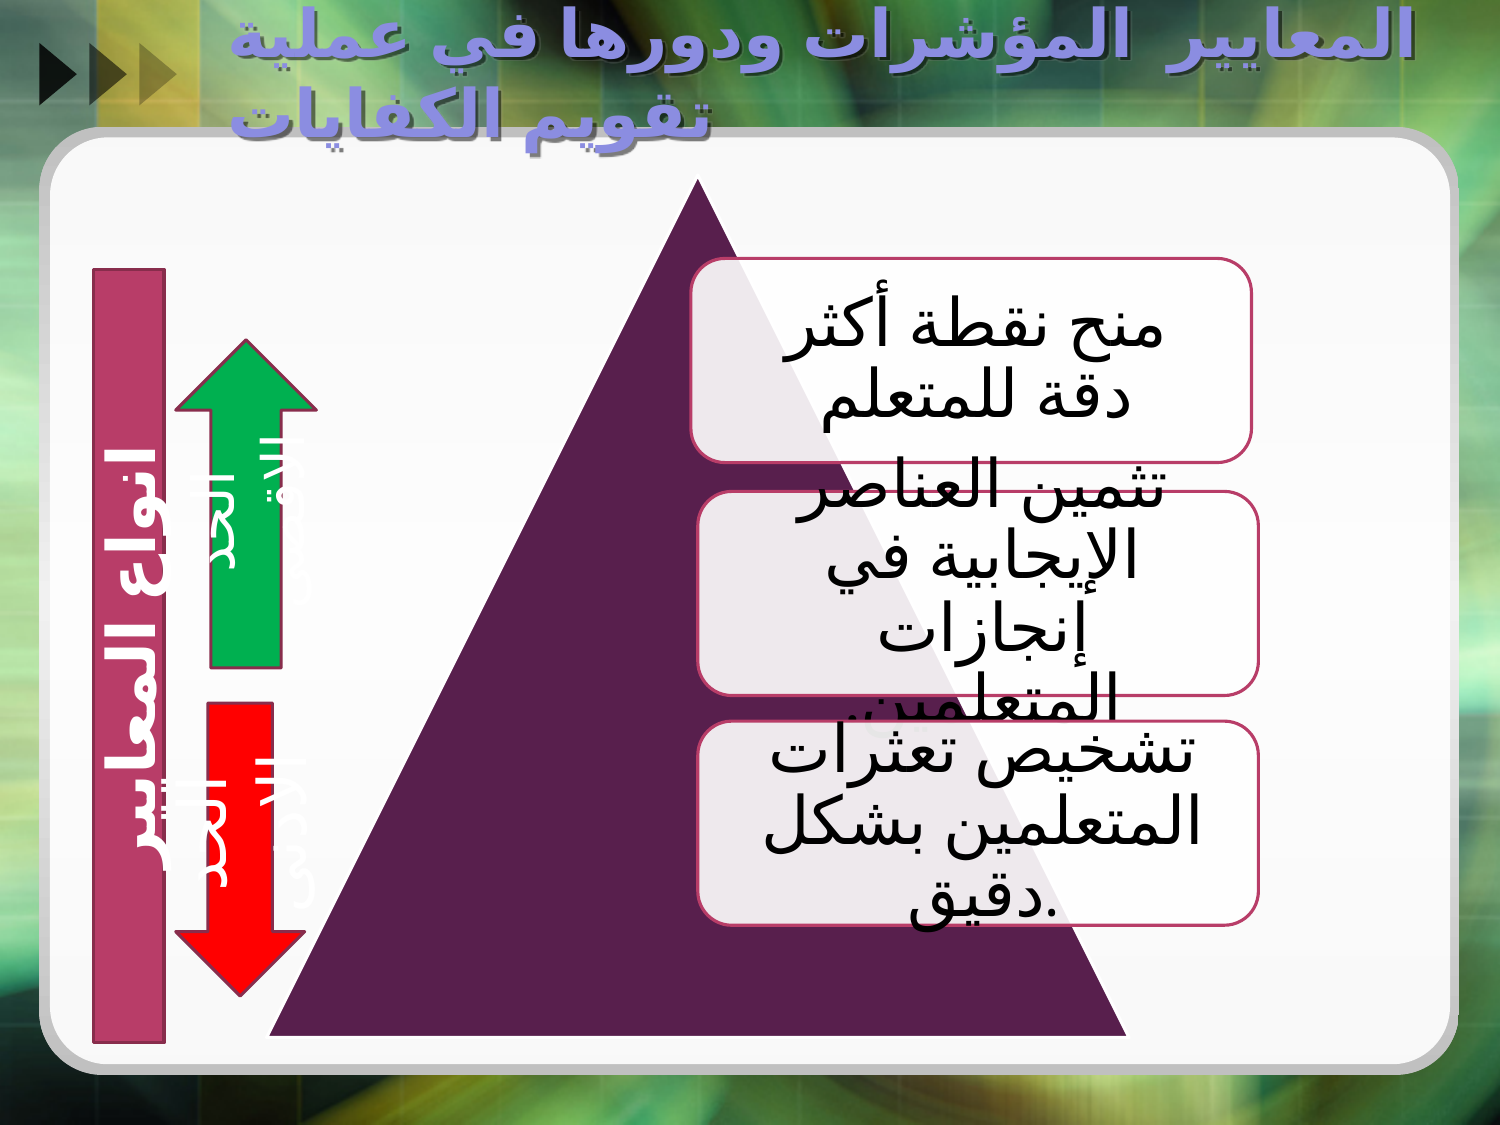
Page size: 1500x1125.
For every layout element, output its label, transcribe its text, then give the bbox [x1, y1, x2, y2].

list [87, 174, 1438, 1038]
title المعايير المؤشرات ودورها في عملية تقويم الكفايات [212, 24, 1463, 118]
picture [0, 0, 1500, 1125]
